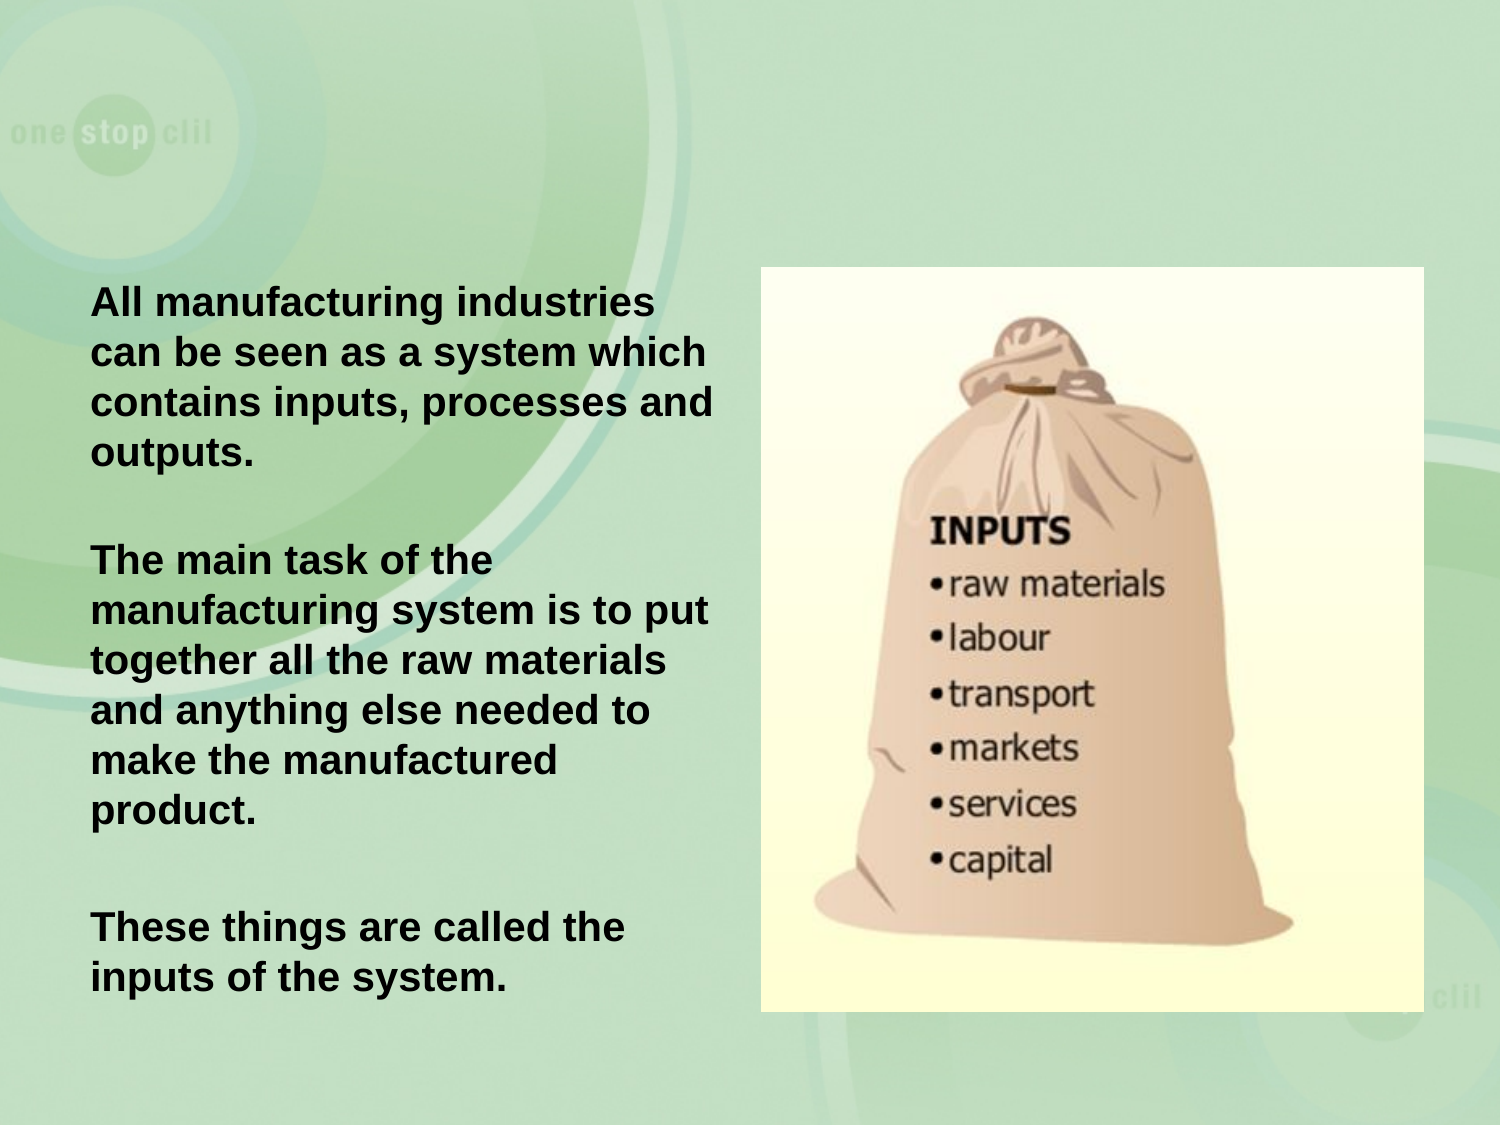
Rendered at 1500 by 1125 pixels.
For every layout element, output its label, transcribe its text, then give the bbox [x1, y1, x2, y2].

picture [0, 0, 1500, 1125]
list All manufacturing industries can be seen as a system which contains inputs, processes and outputs. The main task of the manufacturing system is to put together all the raw materials and anything else needed to make the manufactured product. These things are called the inputs of the system. [75, 267, 738, 1010]
